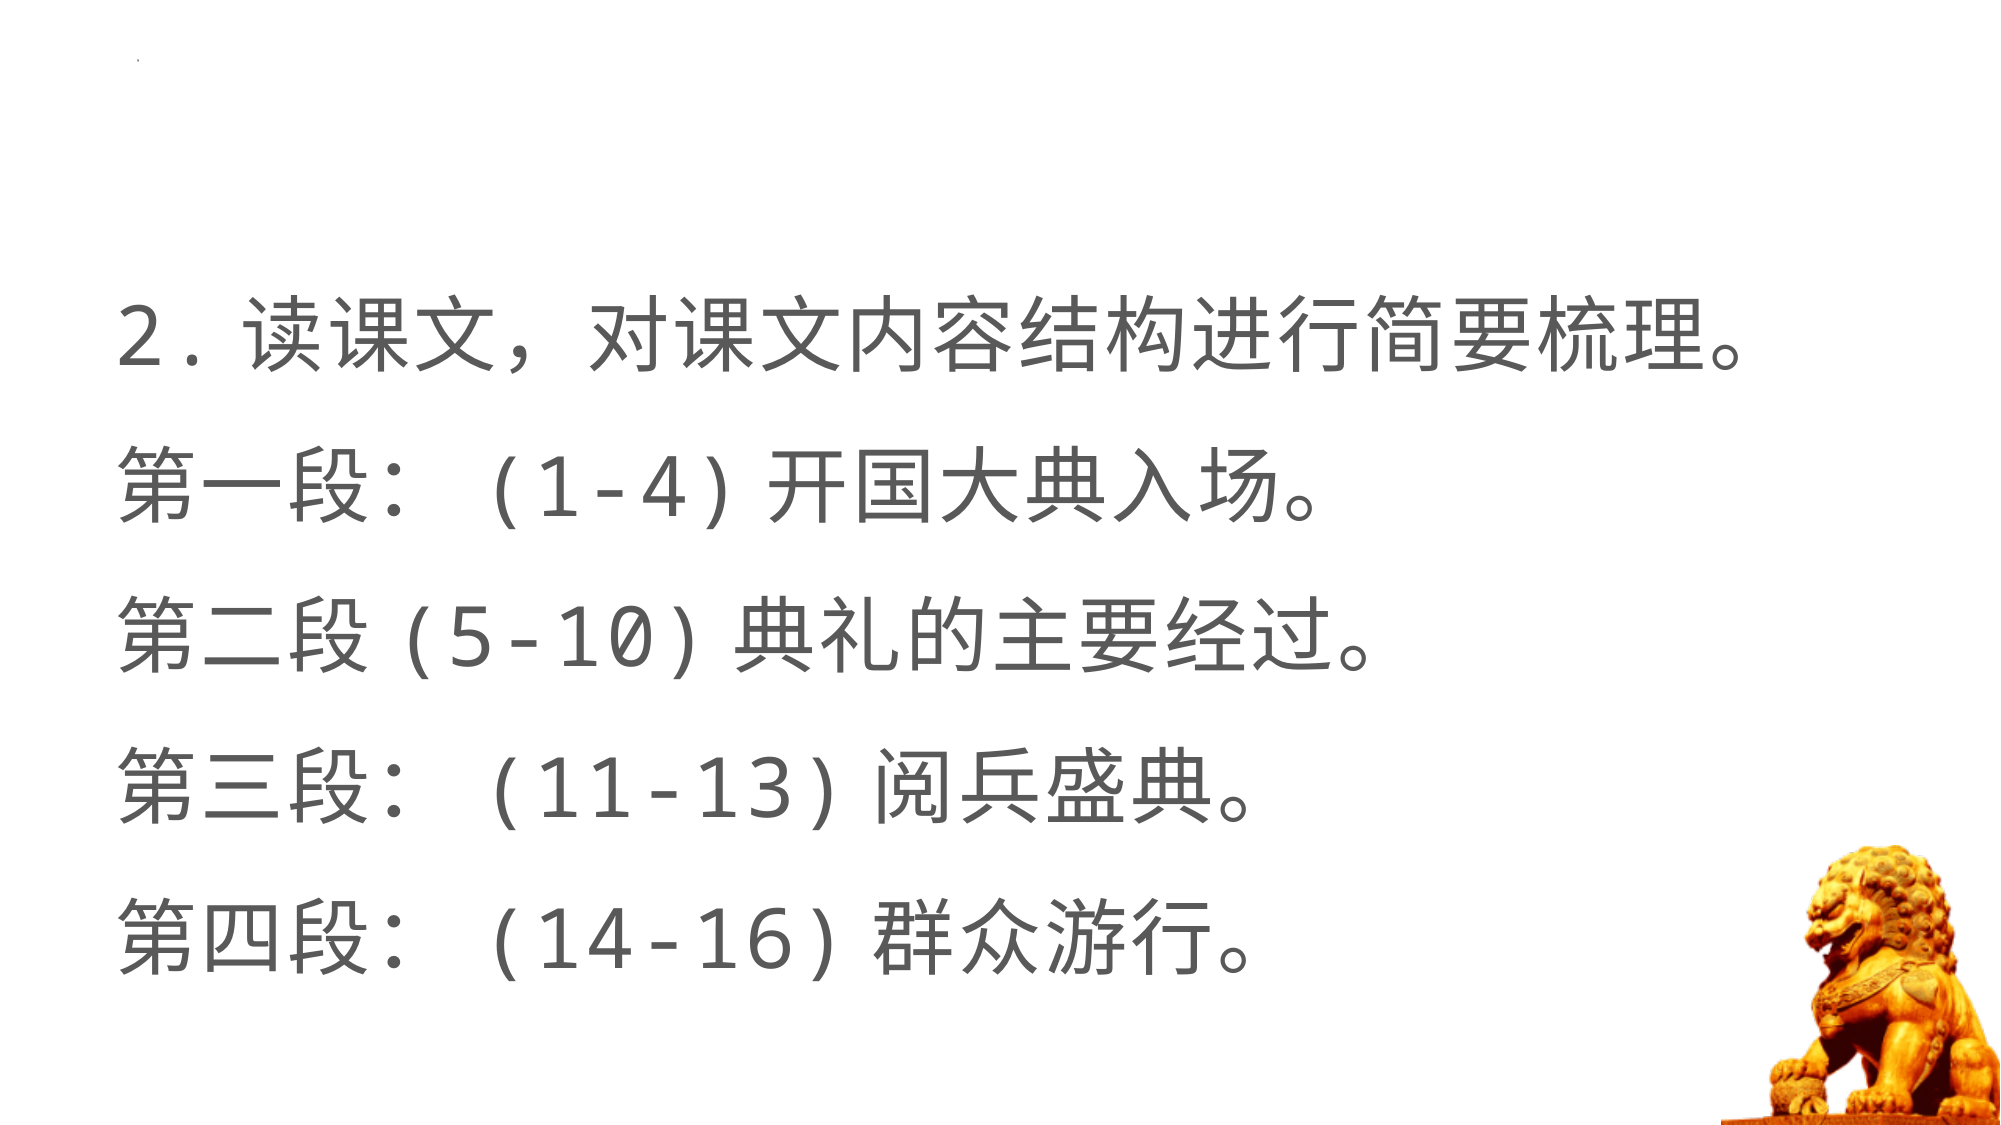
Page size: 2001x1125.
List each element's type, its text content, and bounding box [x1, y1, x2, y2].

picture [1720, 845, 2000, 1125]
list 2.读课文，对课文内容结构进行简要梳理。 第一段：(1-4)开国大典入场。 第二段(5-10)典礼的主要经过。 第三段：(11-13)阅兵盛典。 第四段：(14-16)群众游行。 [99, 244, 1900, 1026]
